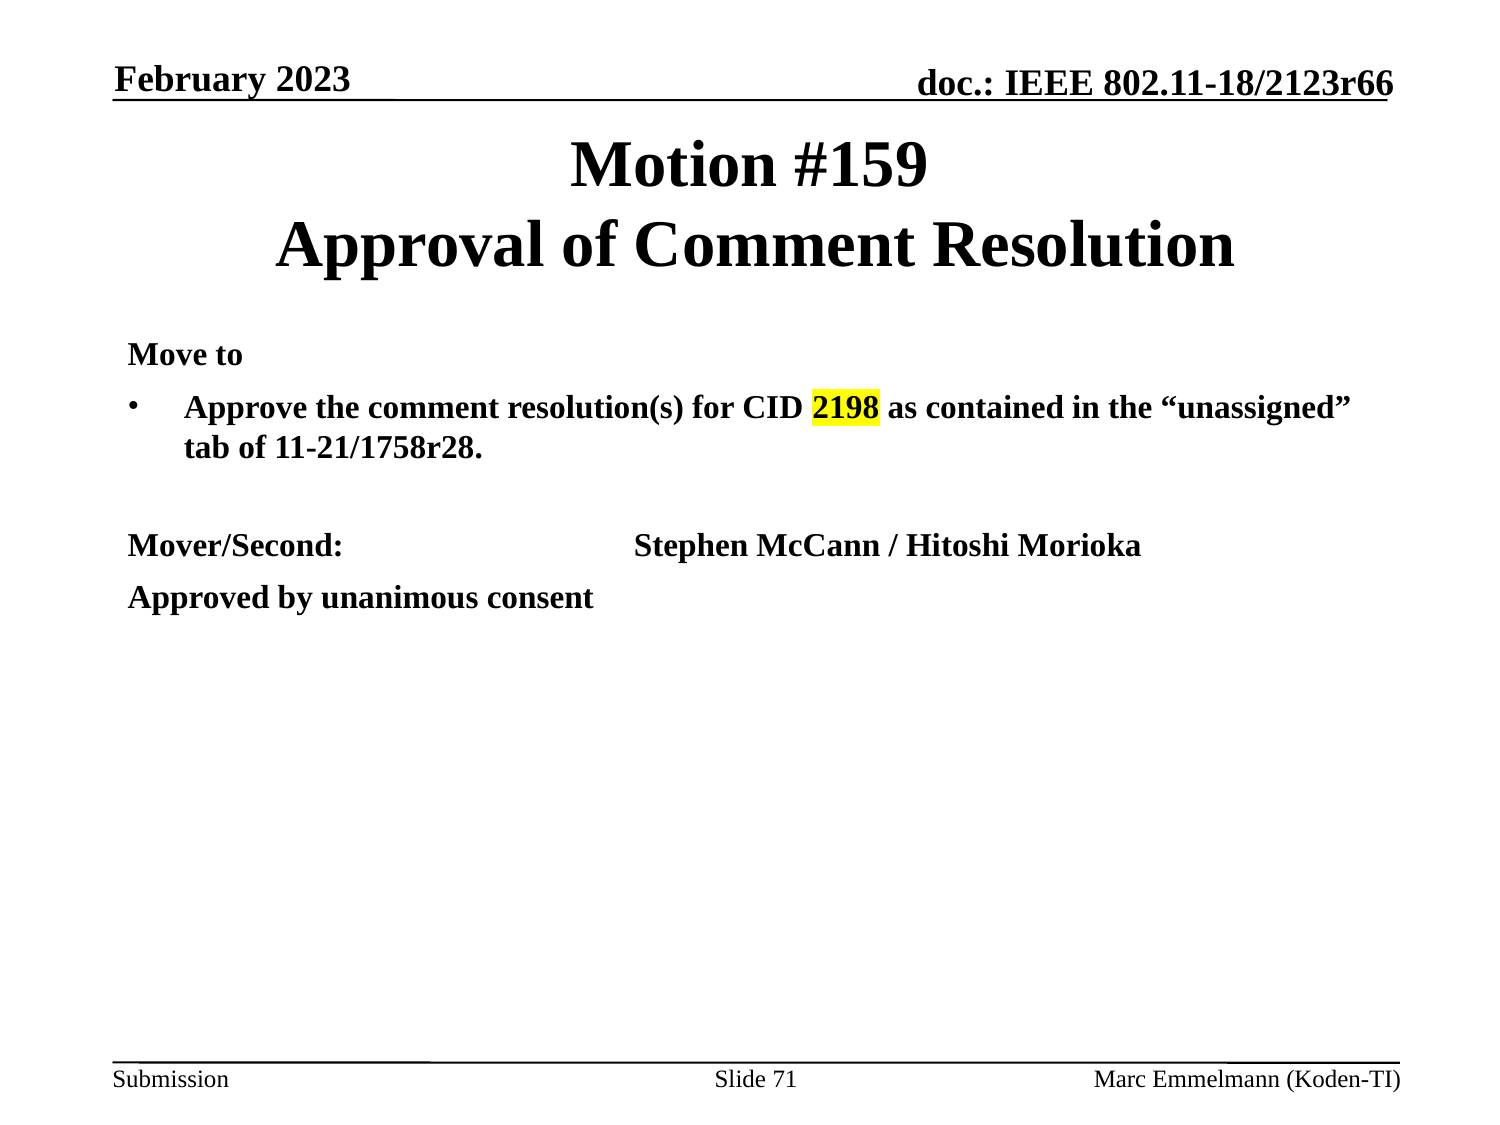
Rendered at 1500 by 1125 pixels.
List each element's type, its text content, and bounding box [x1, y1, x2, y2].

list Move to Approve the comment resolution(s) for CID 2198 as contained in the “unassigned” tab of 11-21/1758r28. Mover/Second: Stephen McCann / Hitoshi Morioka Approved by unanimous consent [112, 324, 1388, 1000]
footer Marc Emmelmann (Koden-TI) [878, 1061, 1402, 1093]
slide_number Slide 71 [712, 1061, 800, 1123]
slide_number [114, 54, 423, 100]
title Motion #159 Approval of Comment Resolution [112, 112, 1388, 288]
